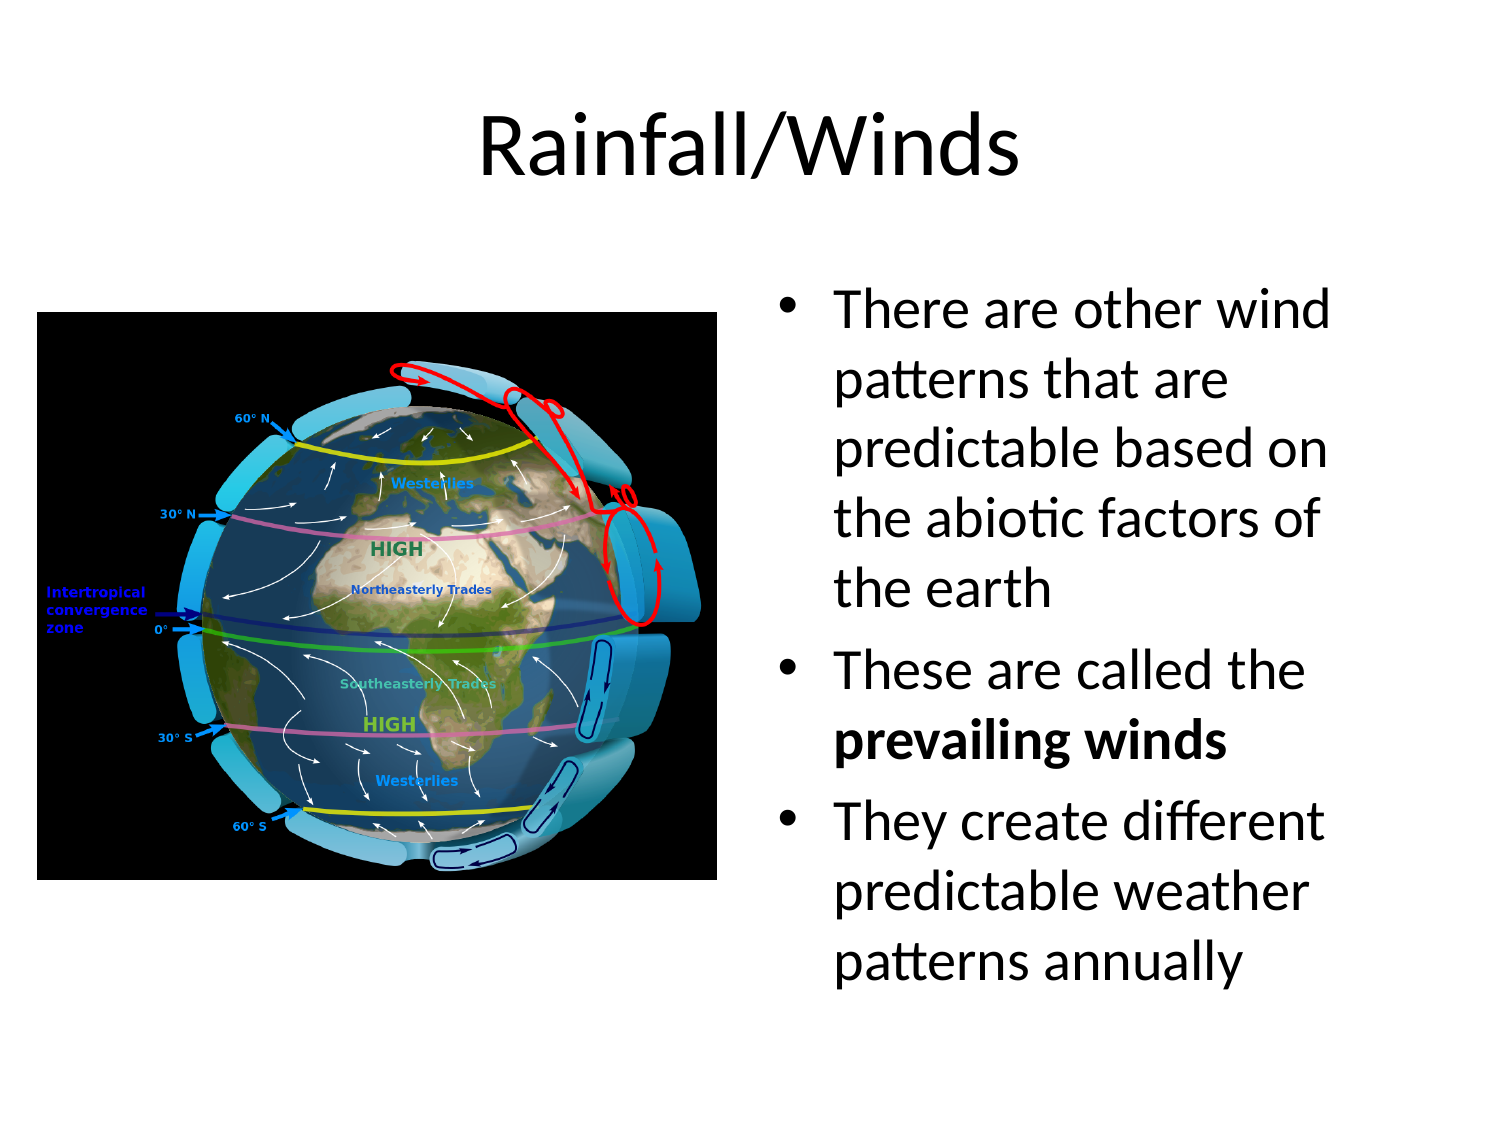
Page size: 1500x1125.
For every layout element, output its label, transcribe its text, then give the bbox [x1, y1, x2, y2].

picture [37, 312, 717, 880]
title Rainfall/Winds [75, 45, 1425, 233]
list There are other wind patterns that are predictable based on the abiotic factors of the earth These are called the prevailing winds They create different predictable weather patterns annually [762, 262, 1425, 1005]
